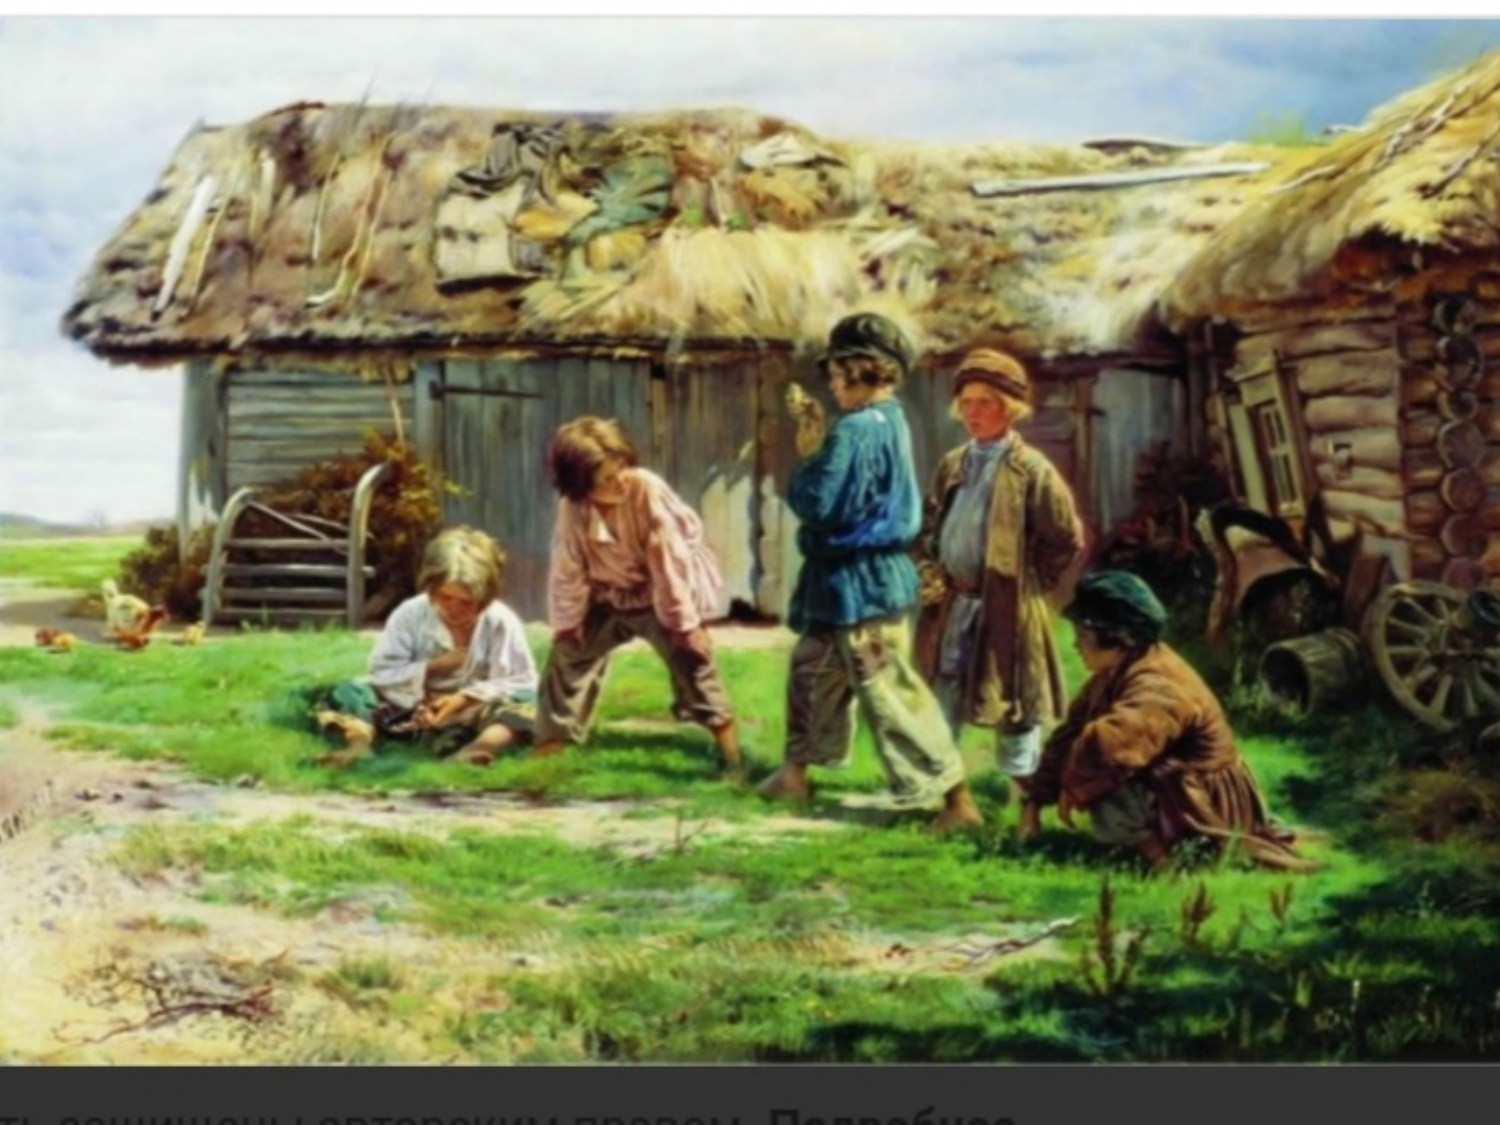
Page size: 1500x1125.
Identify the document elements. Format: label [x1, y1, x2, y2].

list [0, 0, 1500, 1125]
